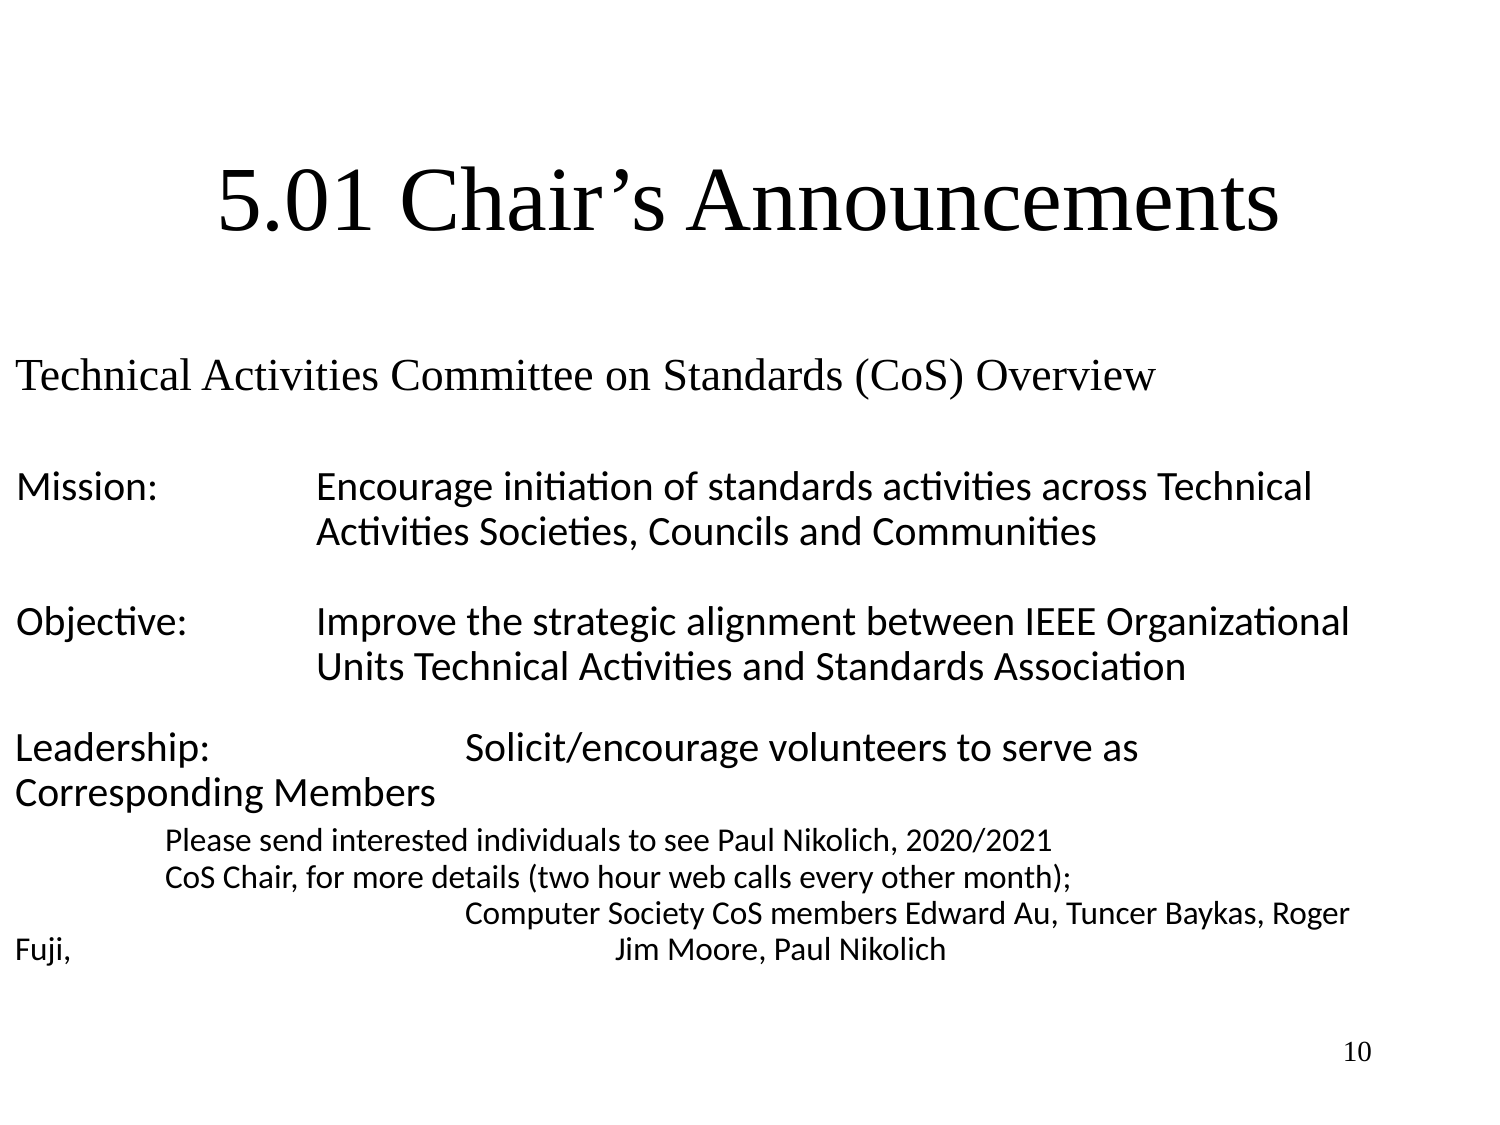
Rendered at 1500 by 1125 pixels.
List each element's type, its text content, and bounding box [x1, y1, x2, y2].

title 5.01 Chair’s Announcements [112, 99, 1388, 288]
list Technical Activities Committee on Standards (CoS) Overview Mission: Encourage initiation of standards activities across Technical Activities Societies, Councils and Communities Objective: Improve the strategic alignment between IEEE Organizational Units Technical Activities and Standards Association Leadership: Solicit/encourage volunteers to serve as Corresponding Members Please send interested individuals to see Paul Nikolich, 2020/2021 CoS Chair, for more details (two hour web calls every other month); Computer Society CoS members Edward Au, Tuncer Baykas, Roger Fuji, Jim Moore, Paul Nikolich [0, 337, 1413, 1013]
slide_number 10 [1074, 1024, 1388, 1101]
